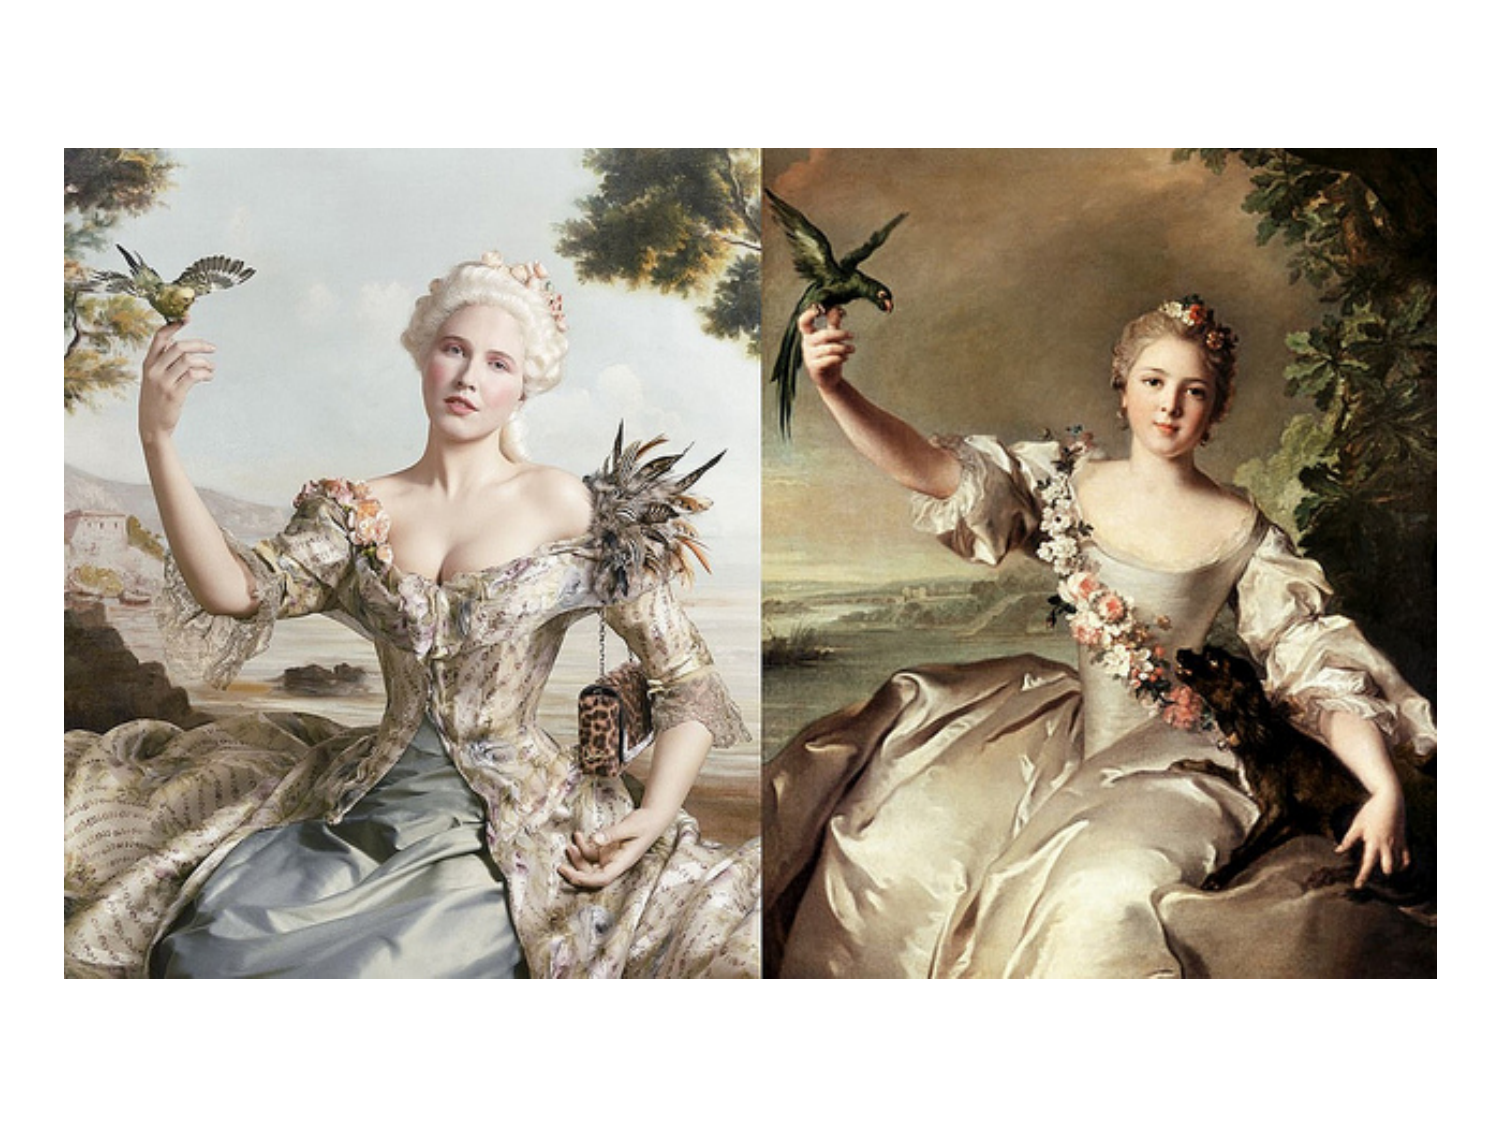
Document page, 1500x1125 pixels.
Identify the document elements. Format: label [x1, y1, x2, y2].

picture [64, 148, 1437, 979]
